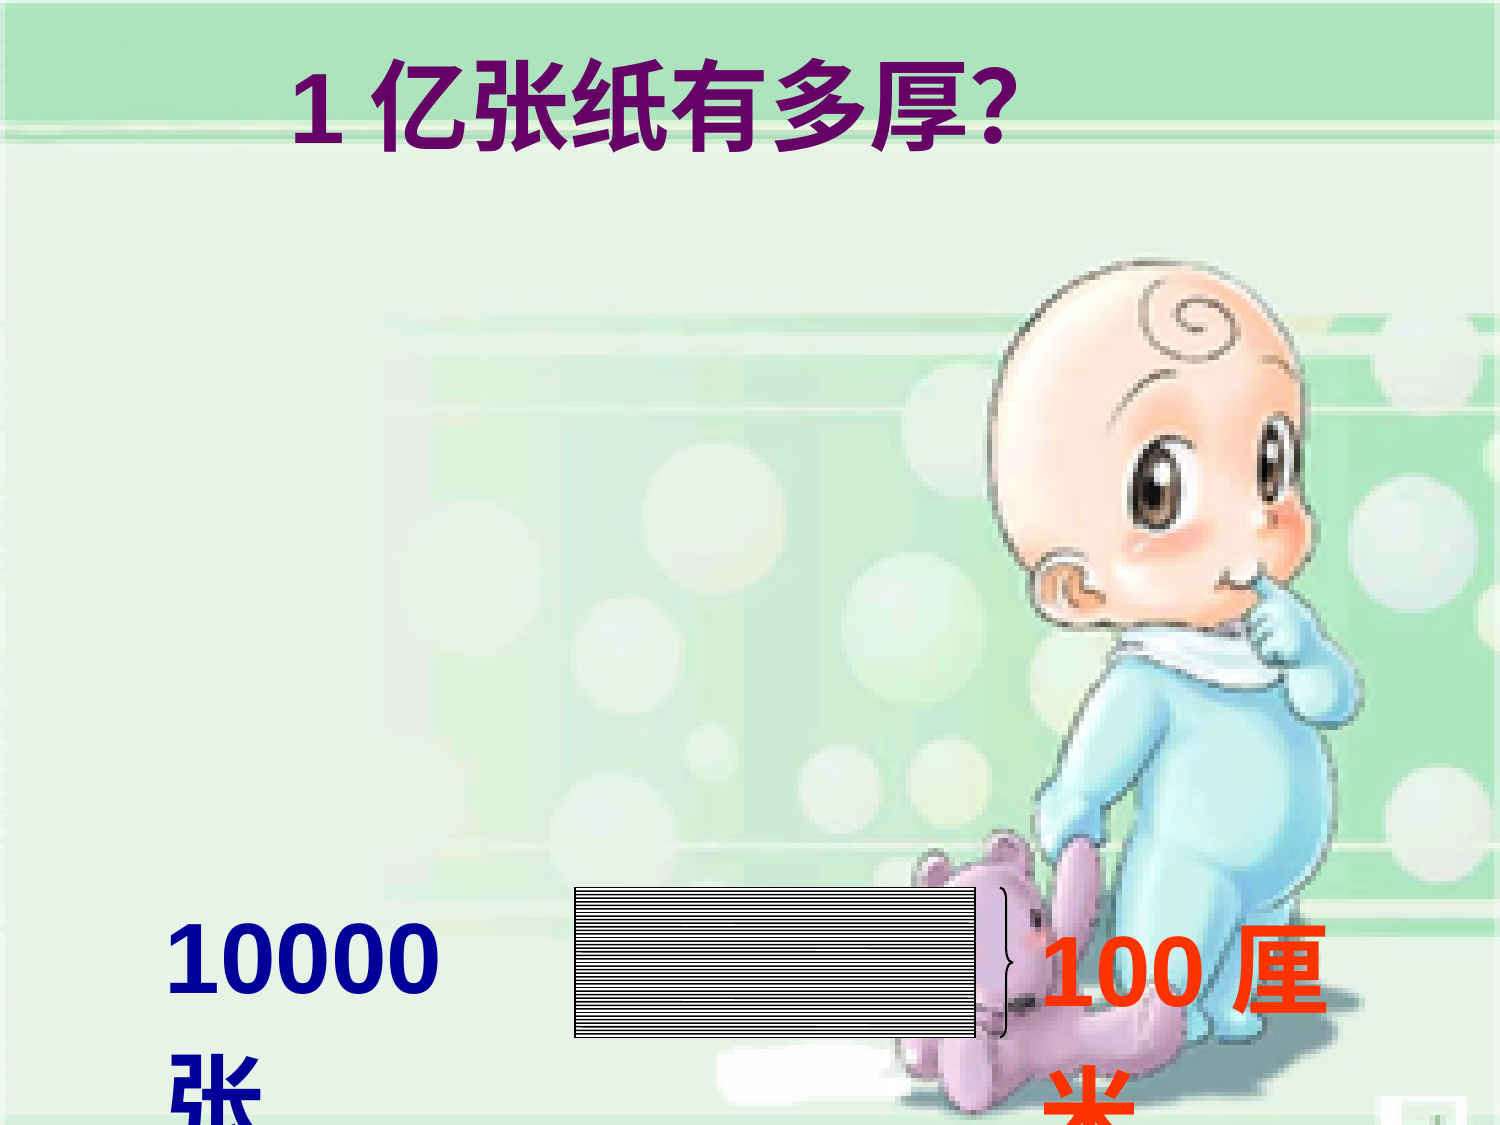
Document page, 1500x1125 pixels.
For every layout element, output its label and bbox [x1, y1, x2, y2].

picture [0, 0, 1500, 1125]
text_box [149, 862, 976, 1026]
text_box [574, 1033, 976, 1038]
